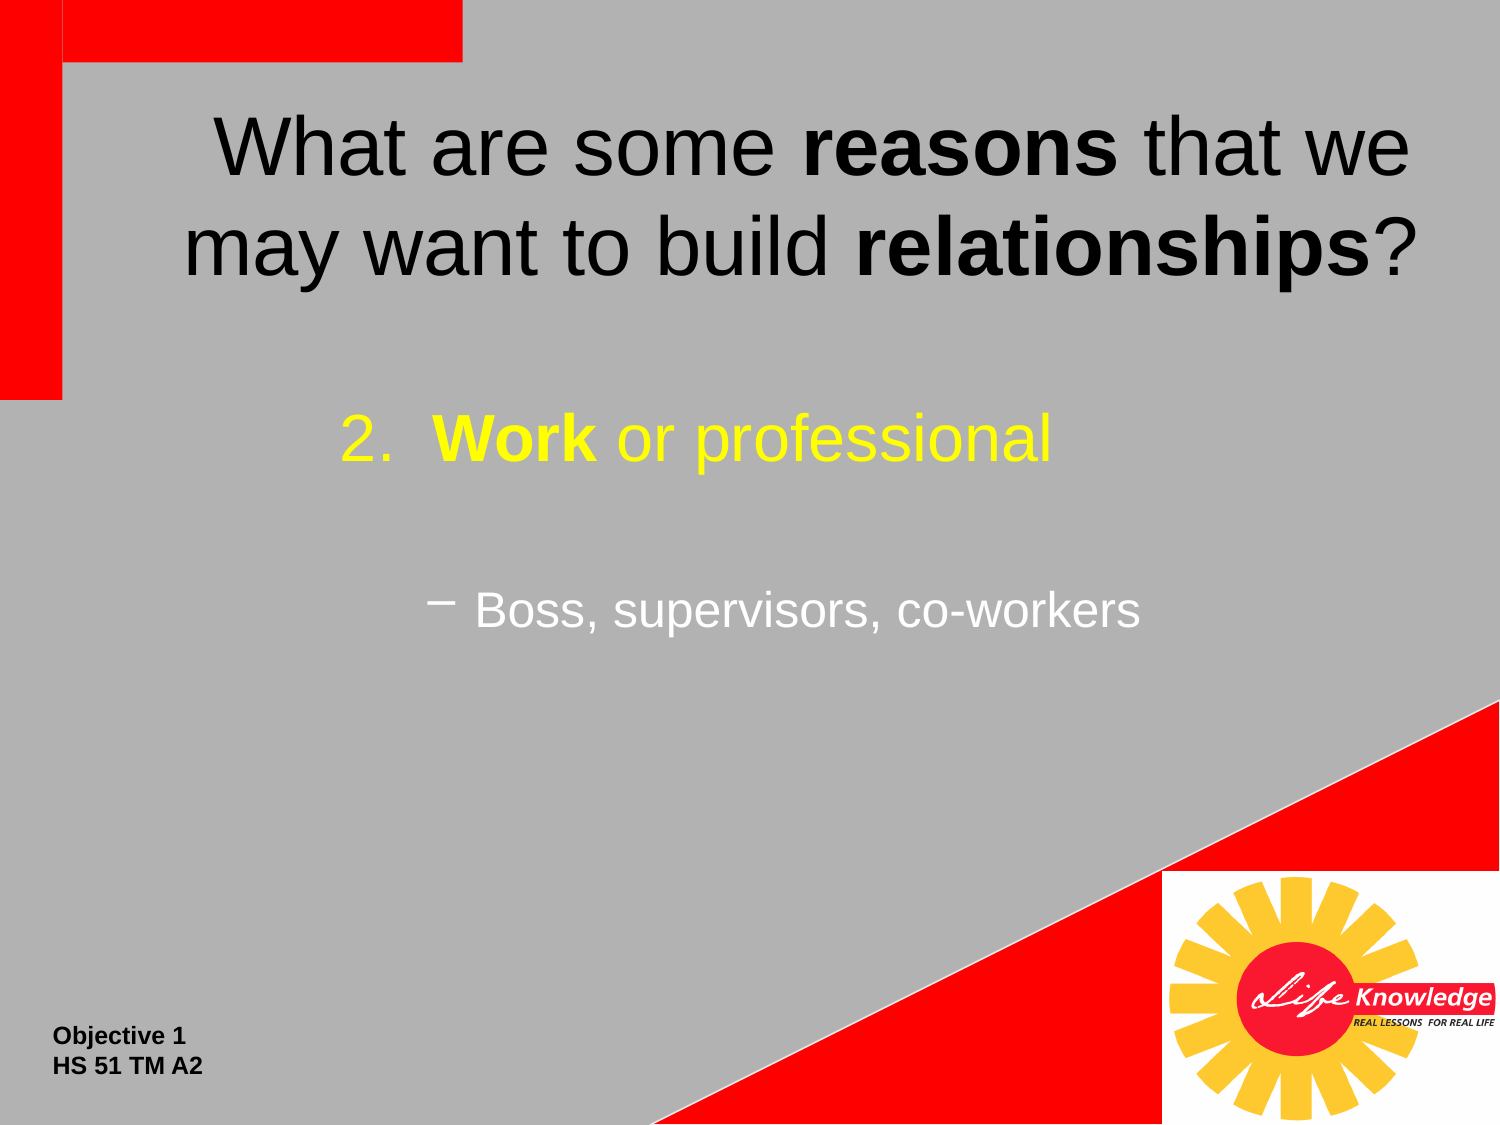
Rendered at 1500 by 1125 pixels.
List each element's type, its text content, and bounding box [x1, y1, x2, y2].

text_box 2. Work or professional [324, 387, 1388, 500]
text_box Objective 1 HS 51 TM A2 [38, 1012, 226, 1088]
title What are some reasons that we may want to build relationships? [112, 74, 1500, 301]
picture [1162, 871, 1500, 1125]
text_box Boss, supervisors, co-workers [337, 462, 1400, 663]
